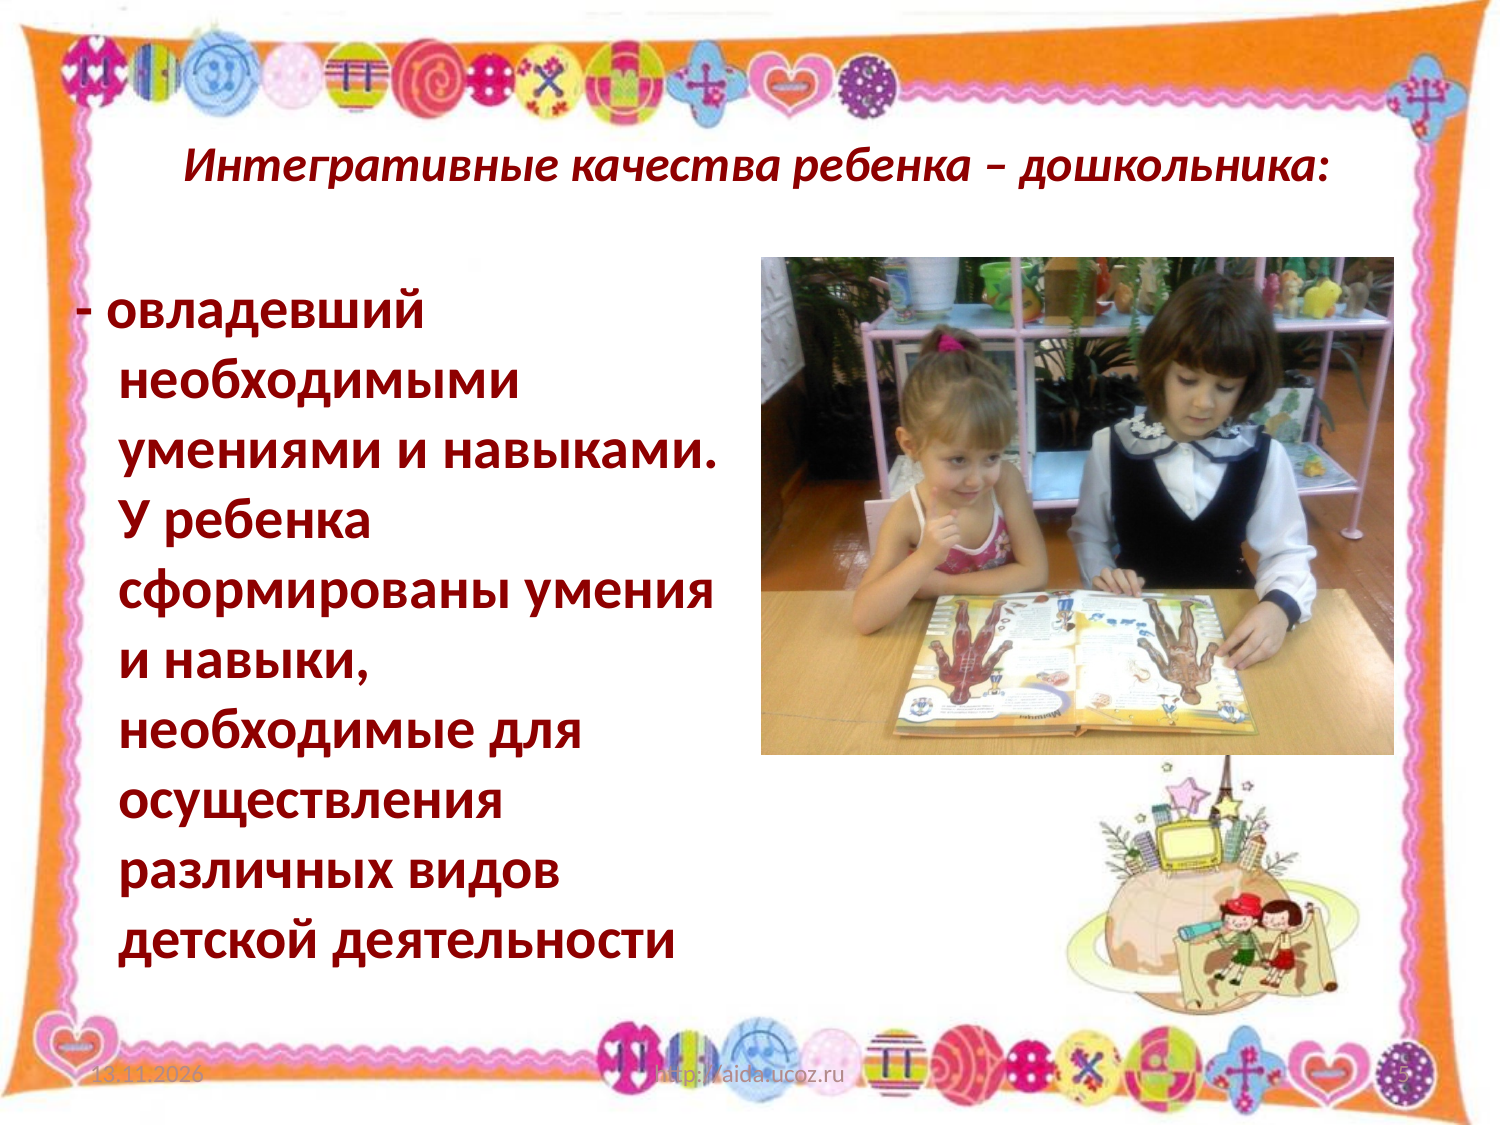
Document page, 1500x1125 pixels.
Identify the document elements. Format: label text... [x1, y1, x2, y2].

picture [0, 0, 1500, 1125]
title Интегративные качества ребенка – дошкольника: [81, 175, 1433, 257]
slide_number 5 [1074, 1042, 1425, 1103]
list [761, 257, 1394, 755]
footer http://aida.ucoz.ru [512, 1042, 988, 1103]
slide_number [75, 1042, 425, 1103]
list - овладевший необходимыми умениями и навыками. У ребенка сформированы умения и навыки, необходимые для осуществления различных видов детской деятельности [46, 262, 738, 1006]
